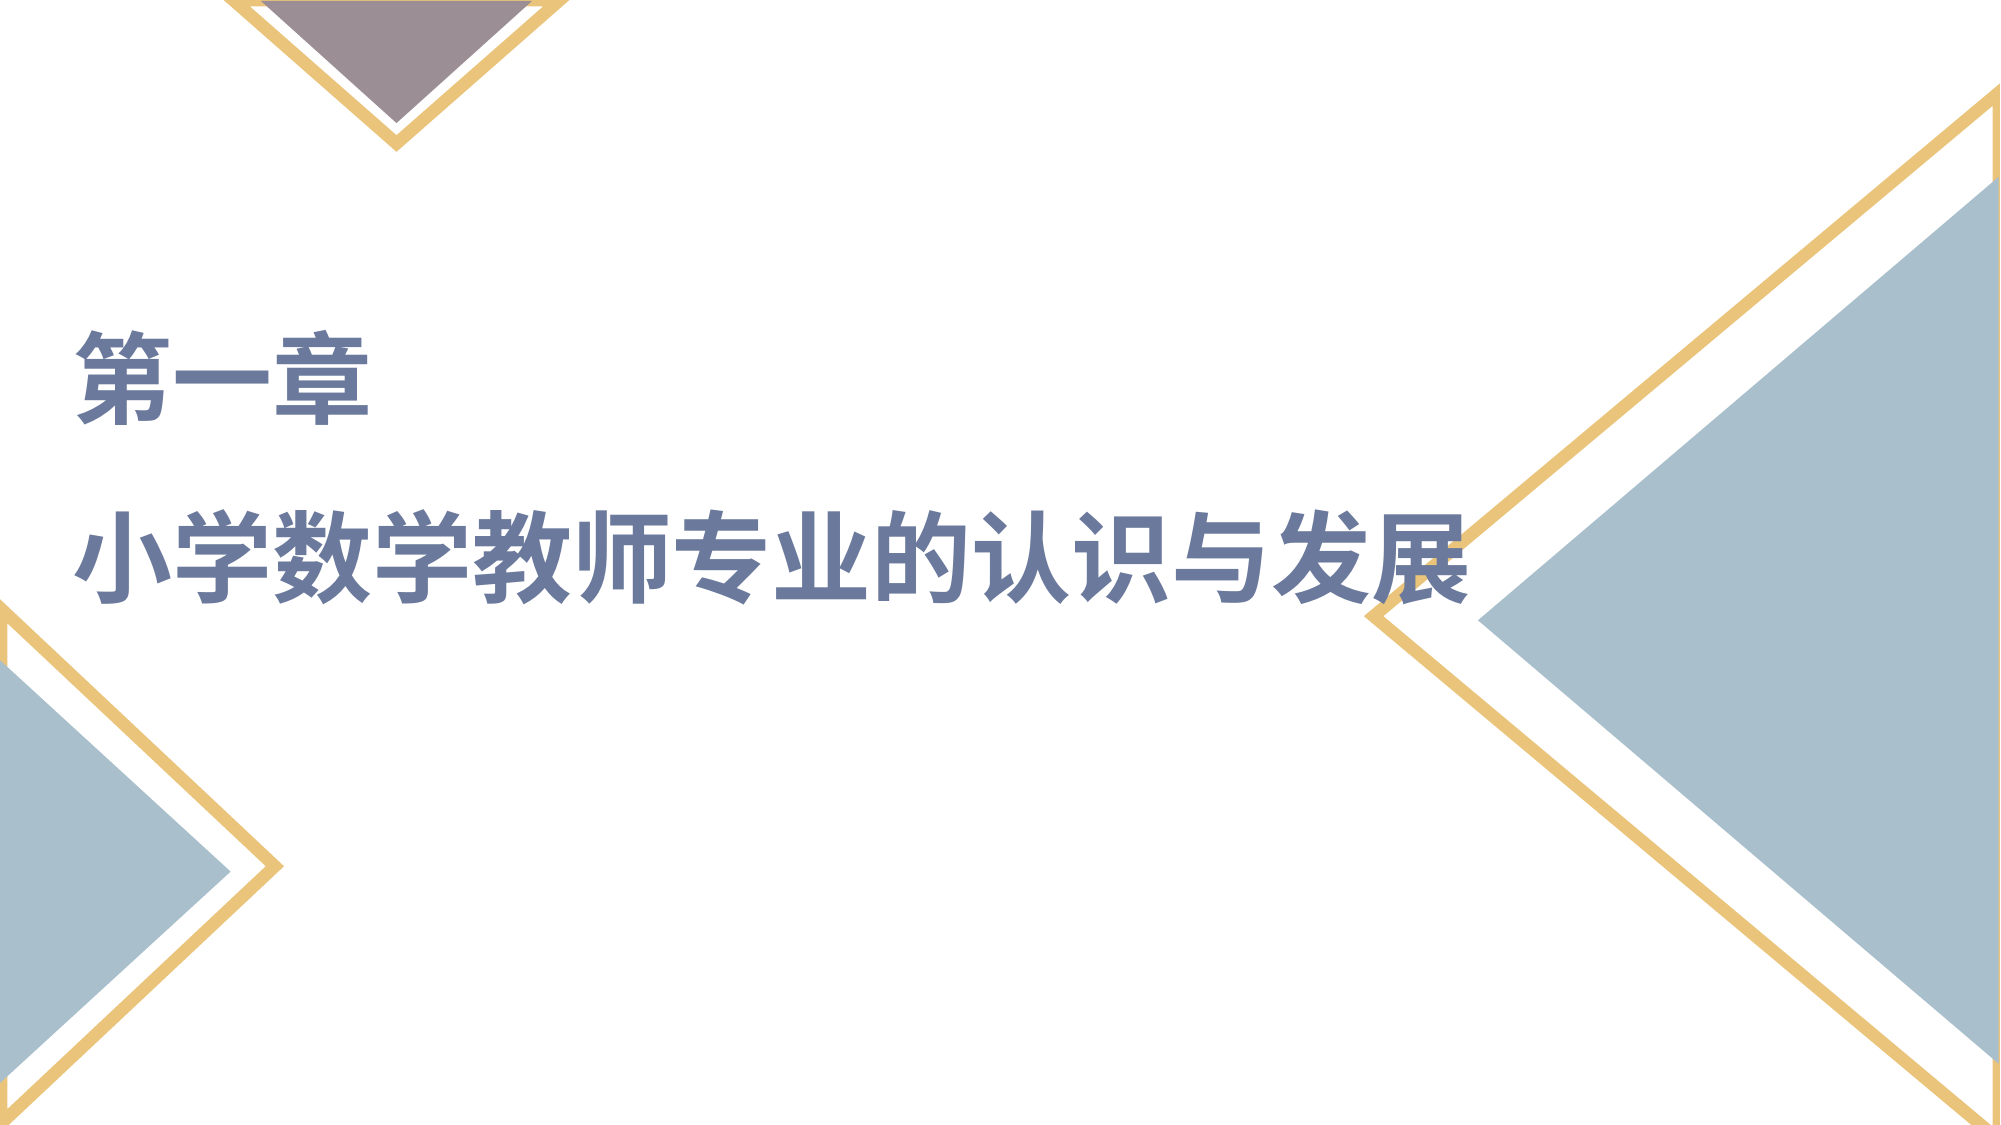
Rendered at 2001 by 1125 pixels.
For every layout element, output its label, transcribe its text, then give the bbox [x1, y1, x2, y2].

text_box [231, 0, 562, 145]
text_box [1508, 90, 2000, 592]
text_box [0, 658, 233, 1085]
text_box [1480, 174, 2000, 1067]
text_box [1381, 624, 2000, 1125]
text_box [258, 0, 535, 125]
text_box 第一章 小学数学教师专业的认识与发展 [57, 248, 1508, 624]
text_box [0, 606, 277, 1125]
